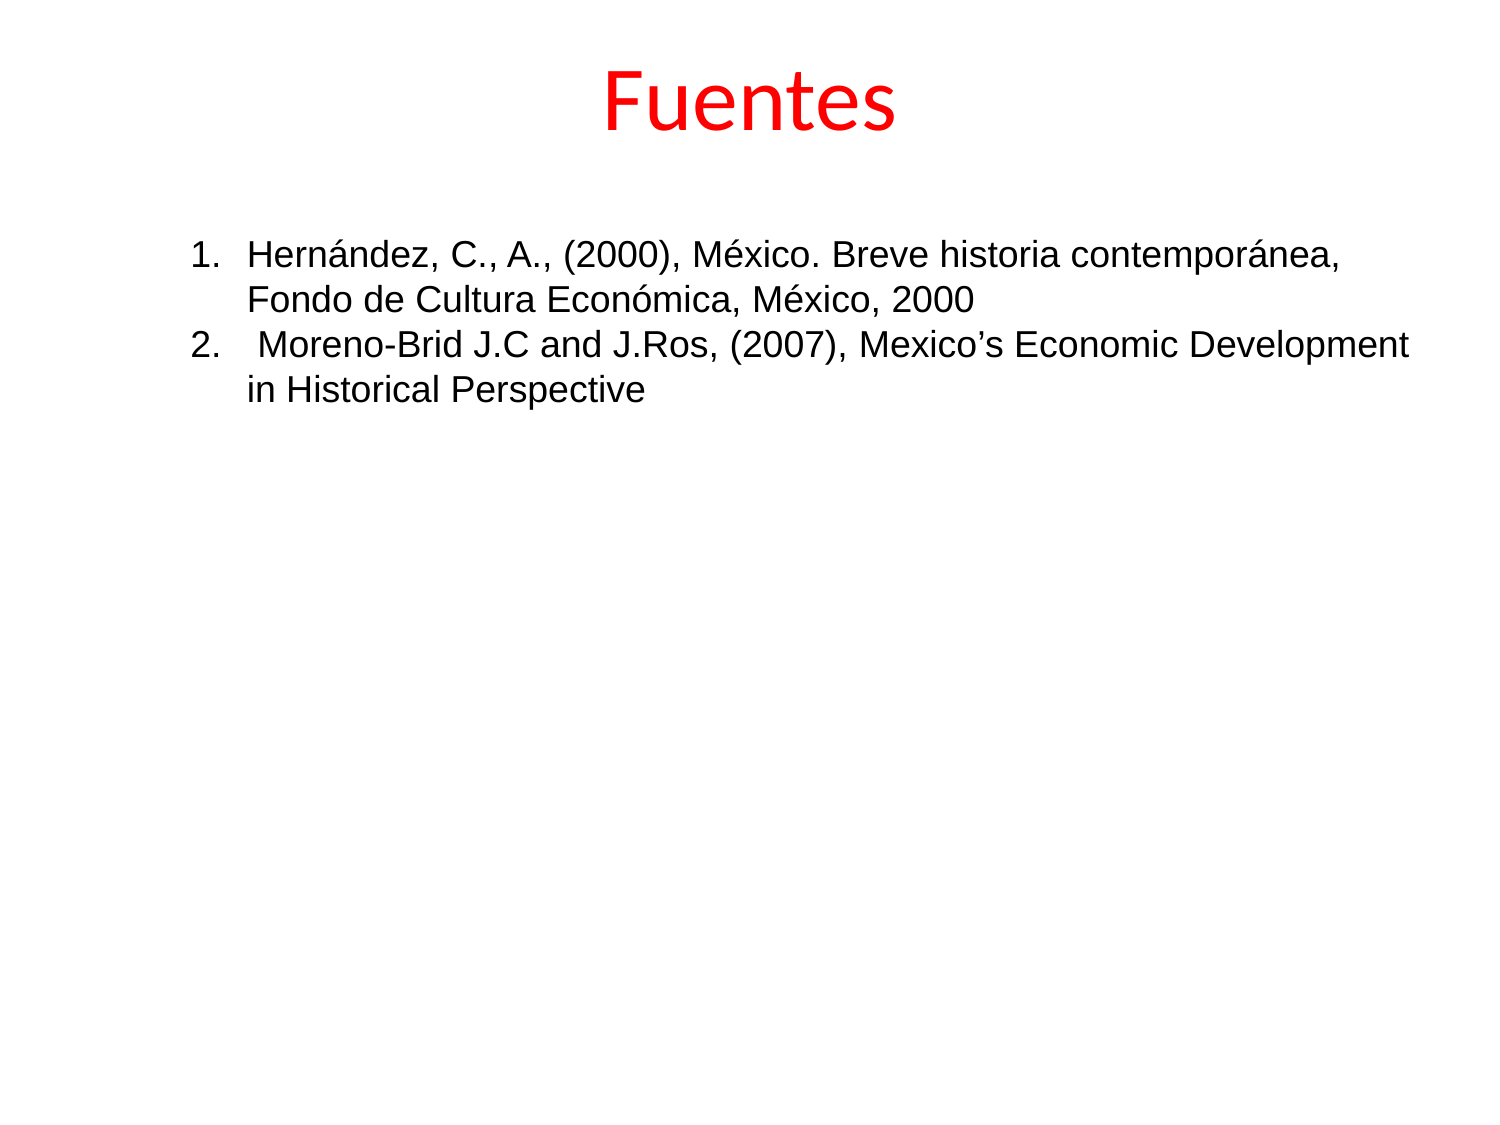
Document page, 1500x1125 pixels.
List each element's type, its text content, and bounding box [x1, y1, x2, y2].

title Fuentes [74, 0, 1426, 188]
text_box Hernández, C., A., (2000), México. Breve historia contemporánea, Fondo de Cultura Económica, México, 2000 Moreno-Brid J.C and J.Ros, (2007), Mexico’s Economic Development in Historical Perspective [175, 222, 1442, 418]
